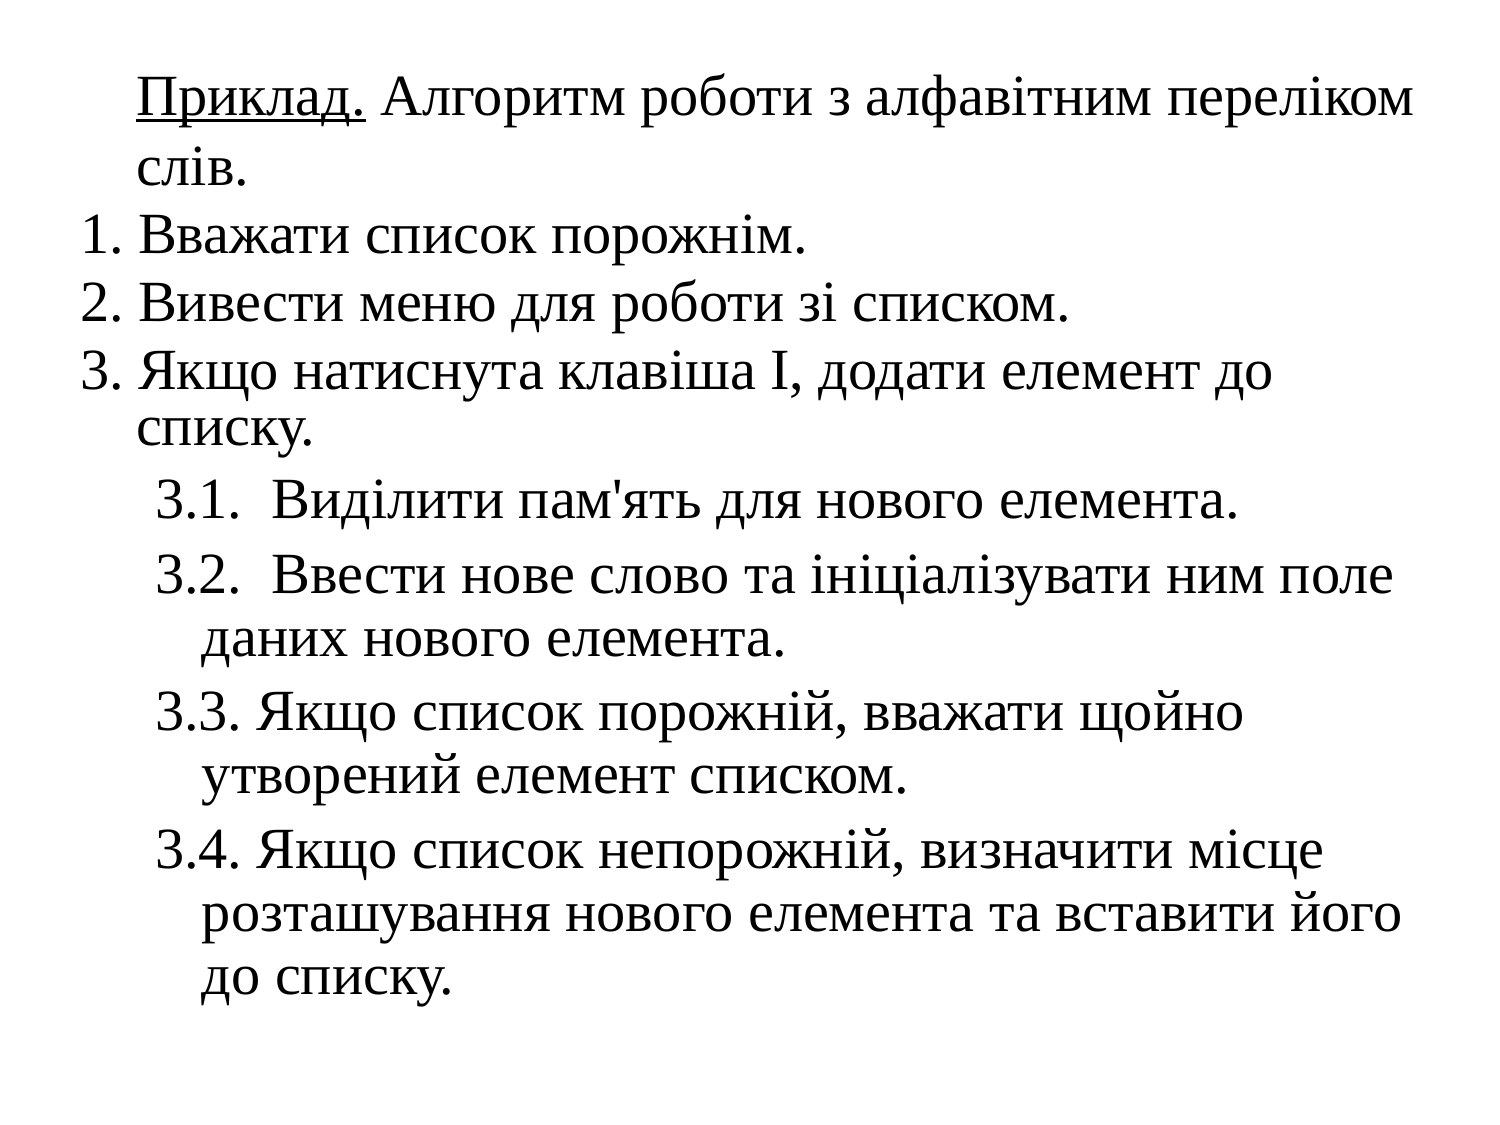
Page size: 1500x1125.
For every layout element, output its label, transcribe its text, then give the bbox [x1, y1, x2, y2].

list Приклад. Алгоритм роботи з алфавітним переліком слів. 1. Вважати список порожнім. 2. Вивести меню для роботи зі списком. 3. Якщо натиснута клавіша І, додати елемент до списку. 3.1. Виділити пам'ять для нового елемента. 3.2. Ввести нове слово та ініціалізувати ним поле даних нового елемента. 3.3. Якщо список порожній, вважати щойно утворений елемент списком. 3.4. Якщо список непорожній, визначити місце розташування нового елемента та вставити його до списку. [50, 50, 1463, 1088]
